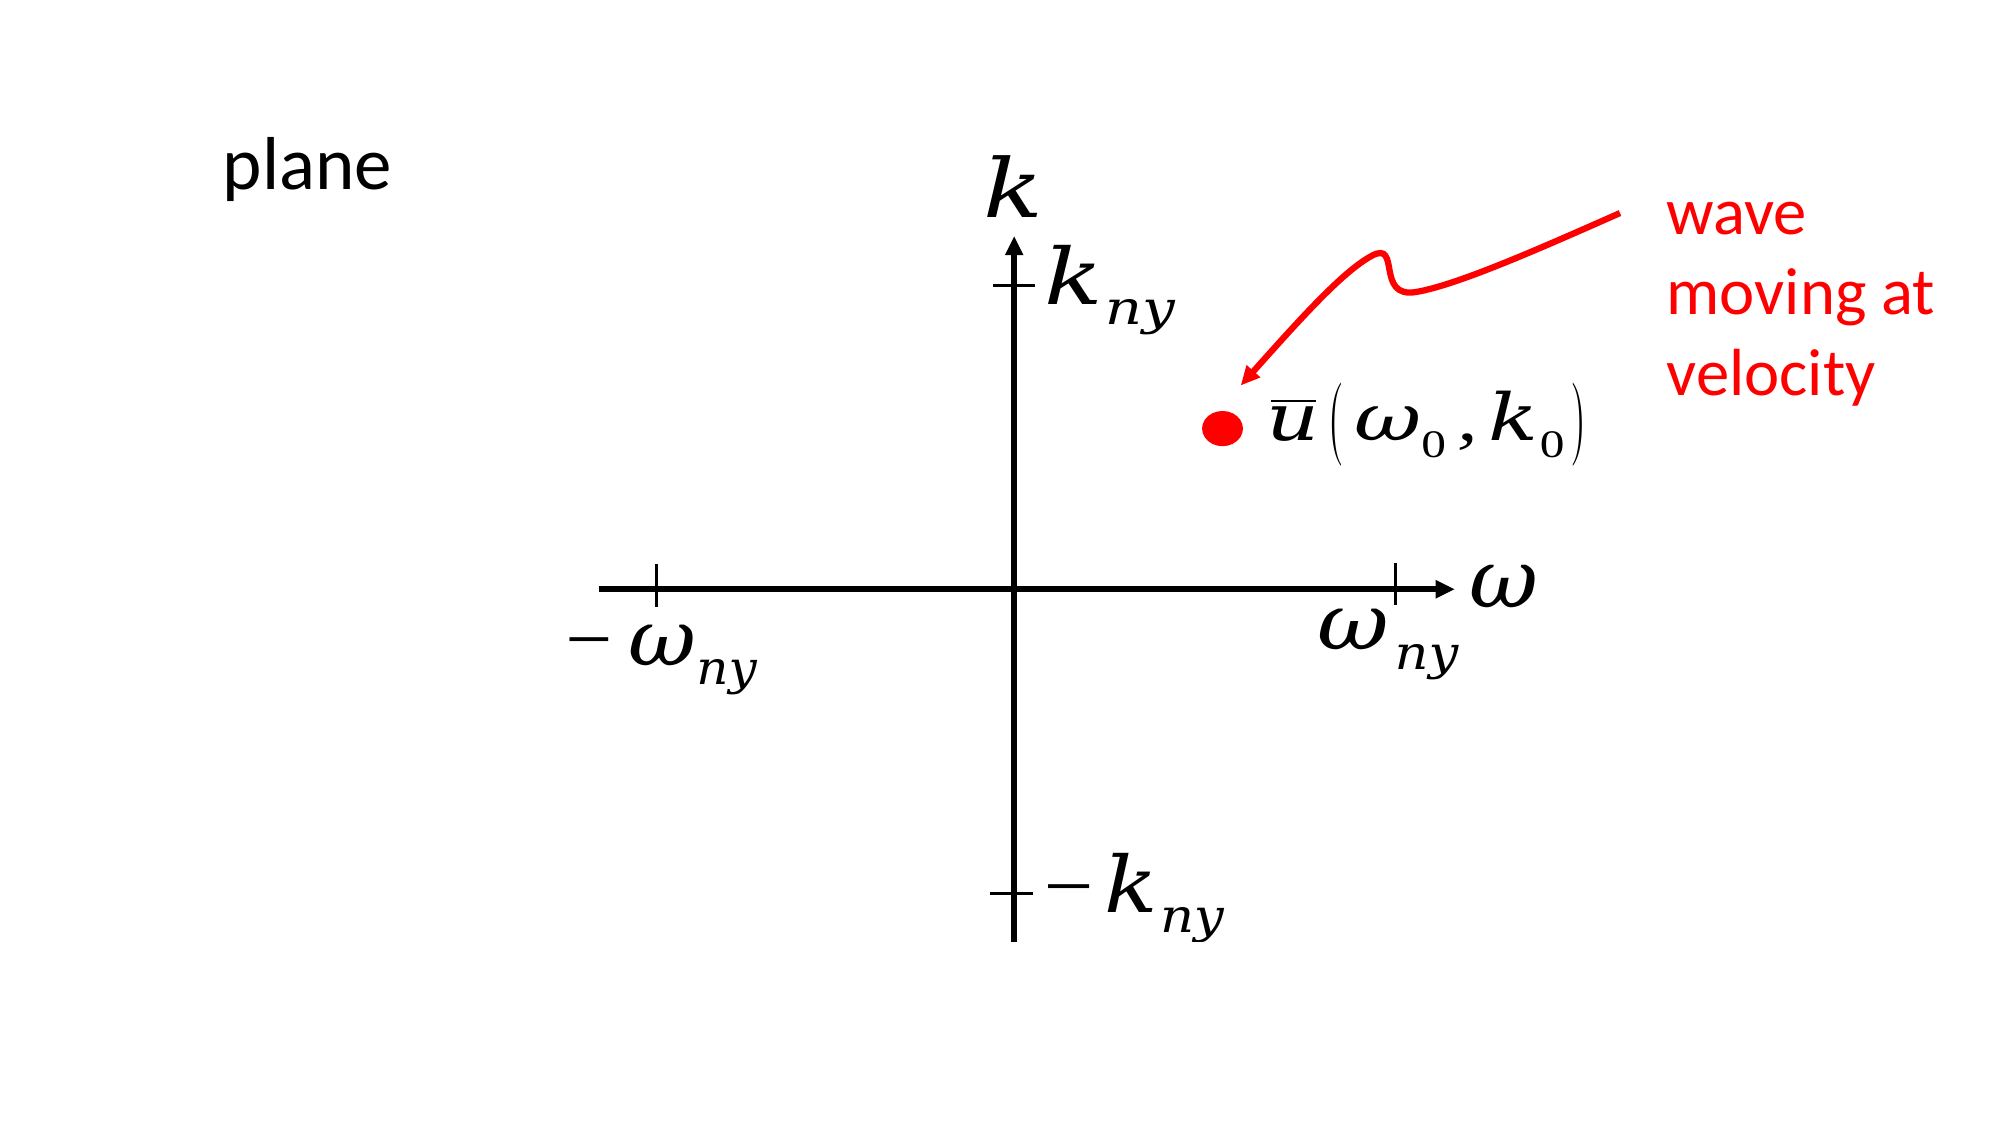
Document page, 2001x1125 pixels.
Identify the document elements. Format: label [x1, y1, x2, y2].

text_box [1202, 410, 1243, 447]
text_box [1241, 212, 1621, 386]
